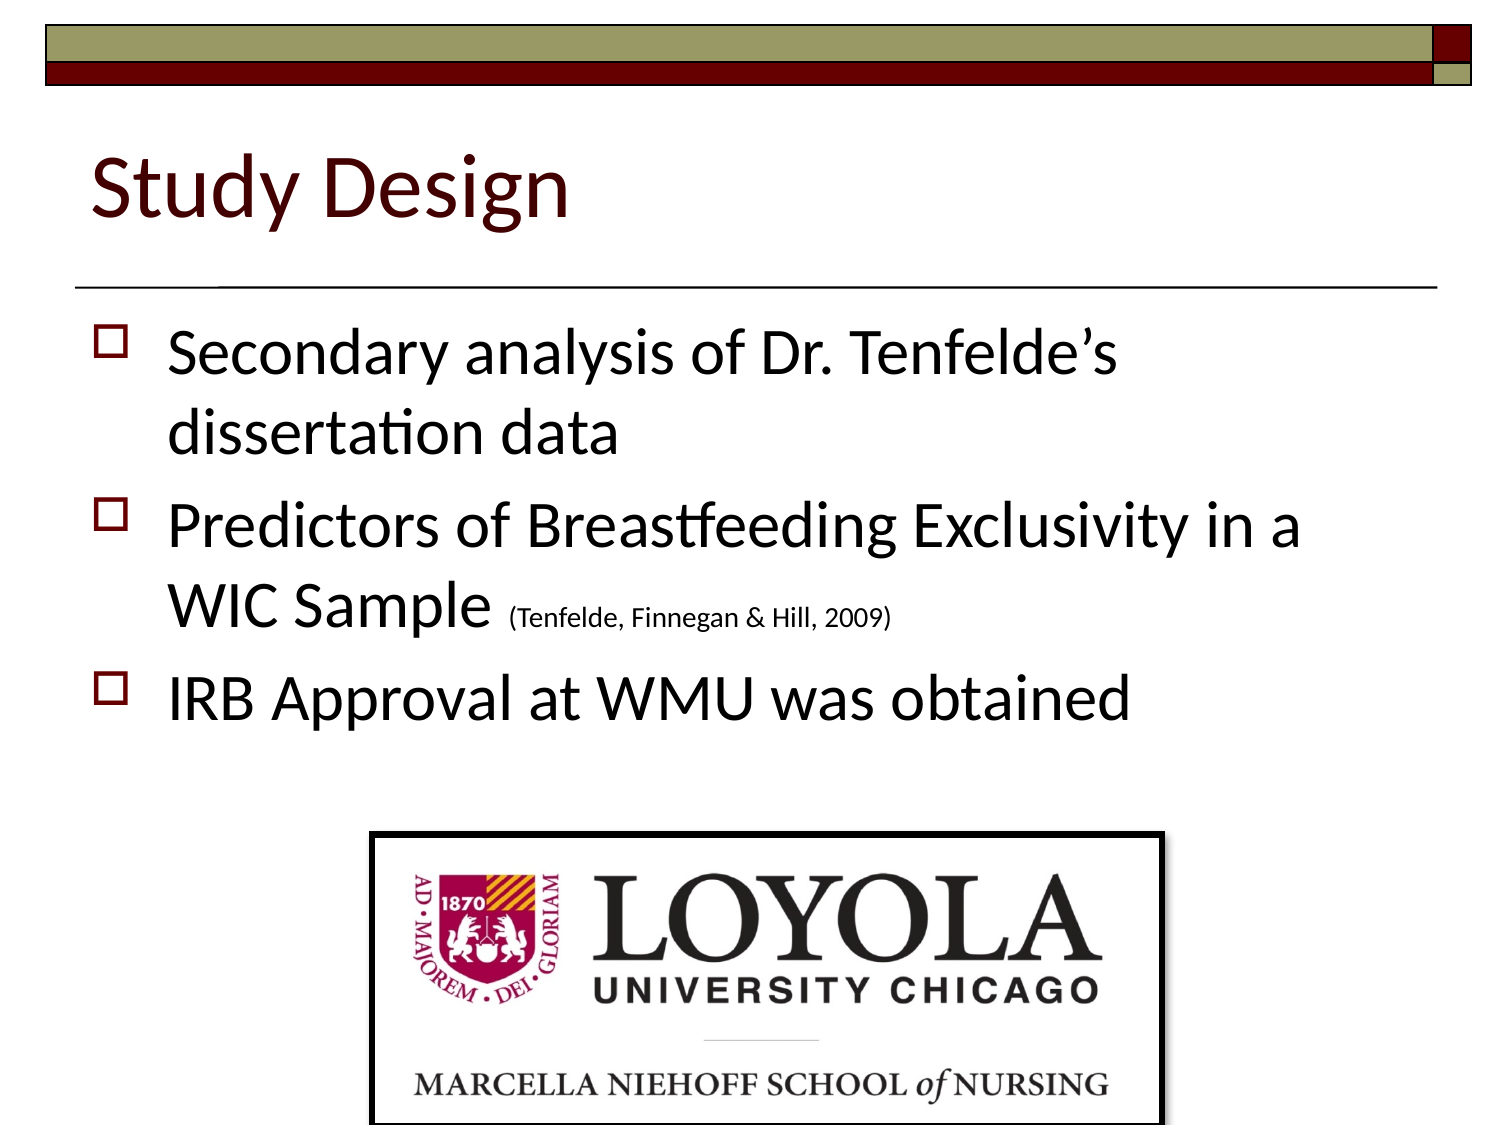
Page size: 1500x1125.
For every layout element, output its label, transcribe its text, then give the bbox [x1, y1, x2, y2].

title Study Design [74, 87, 1426, 276]
list Secondary analysis of Dr. Tenfelde’s dissertation data Predictors of Breastfeeding Exclusivity in a WIC Sample (Tenfelde, Finnegan & Hill, 2009) IRB Approval at WMU was obtained [74, 299, 1426, 1006]
picture [374, 837, 1160, 1124]
